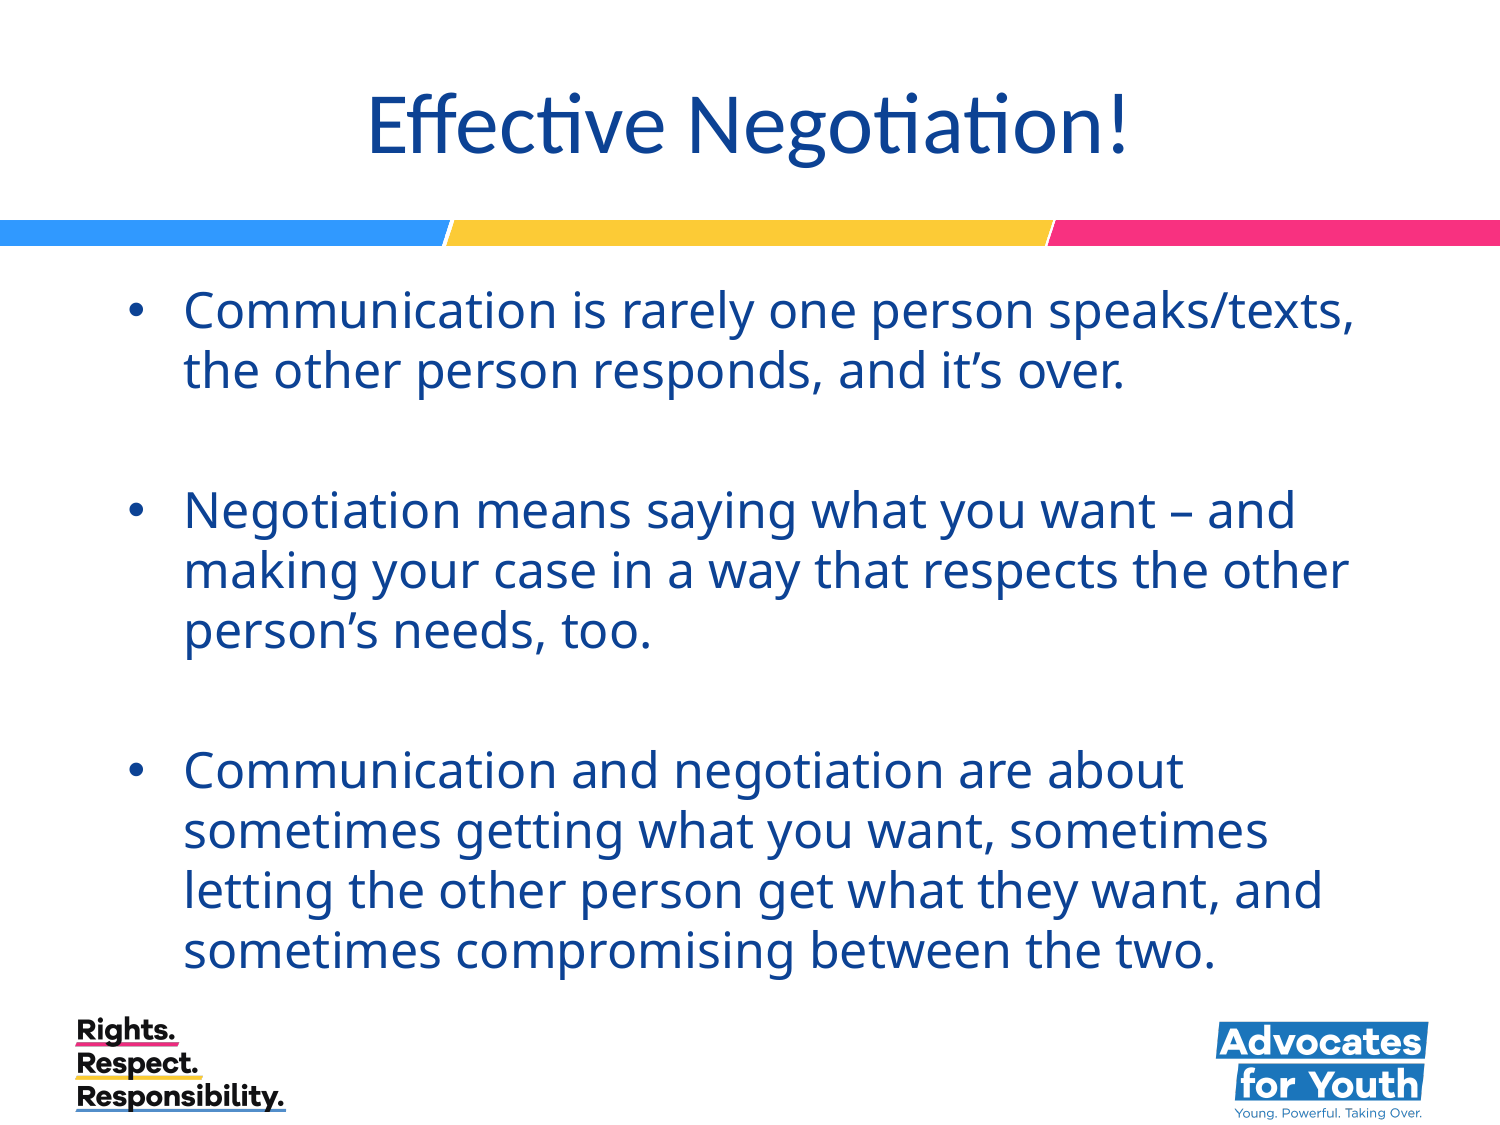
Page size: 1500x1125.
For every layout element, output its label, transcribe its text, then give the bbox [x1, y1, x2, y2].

picture [0, 207, 1500, 258]
title Effective Negotiation! [112, 24, 1388, 213]
list Communication is rarely one person speaks/texts, the other person responds, and it’s over. Negotiation means saying what you want – and making your case in a way that respects the other person’s needs, too. Communication and negotiation are about sometimes getting what you want, sometimes letting the other person get what they want, and sometimes compromising between the two. [112, 271, 1388, 1030]
